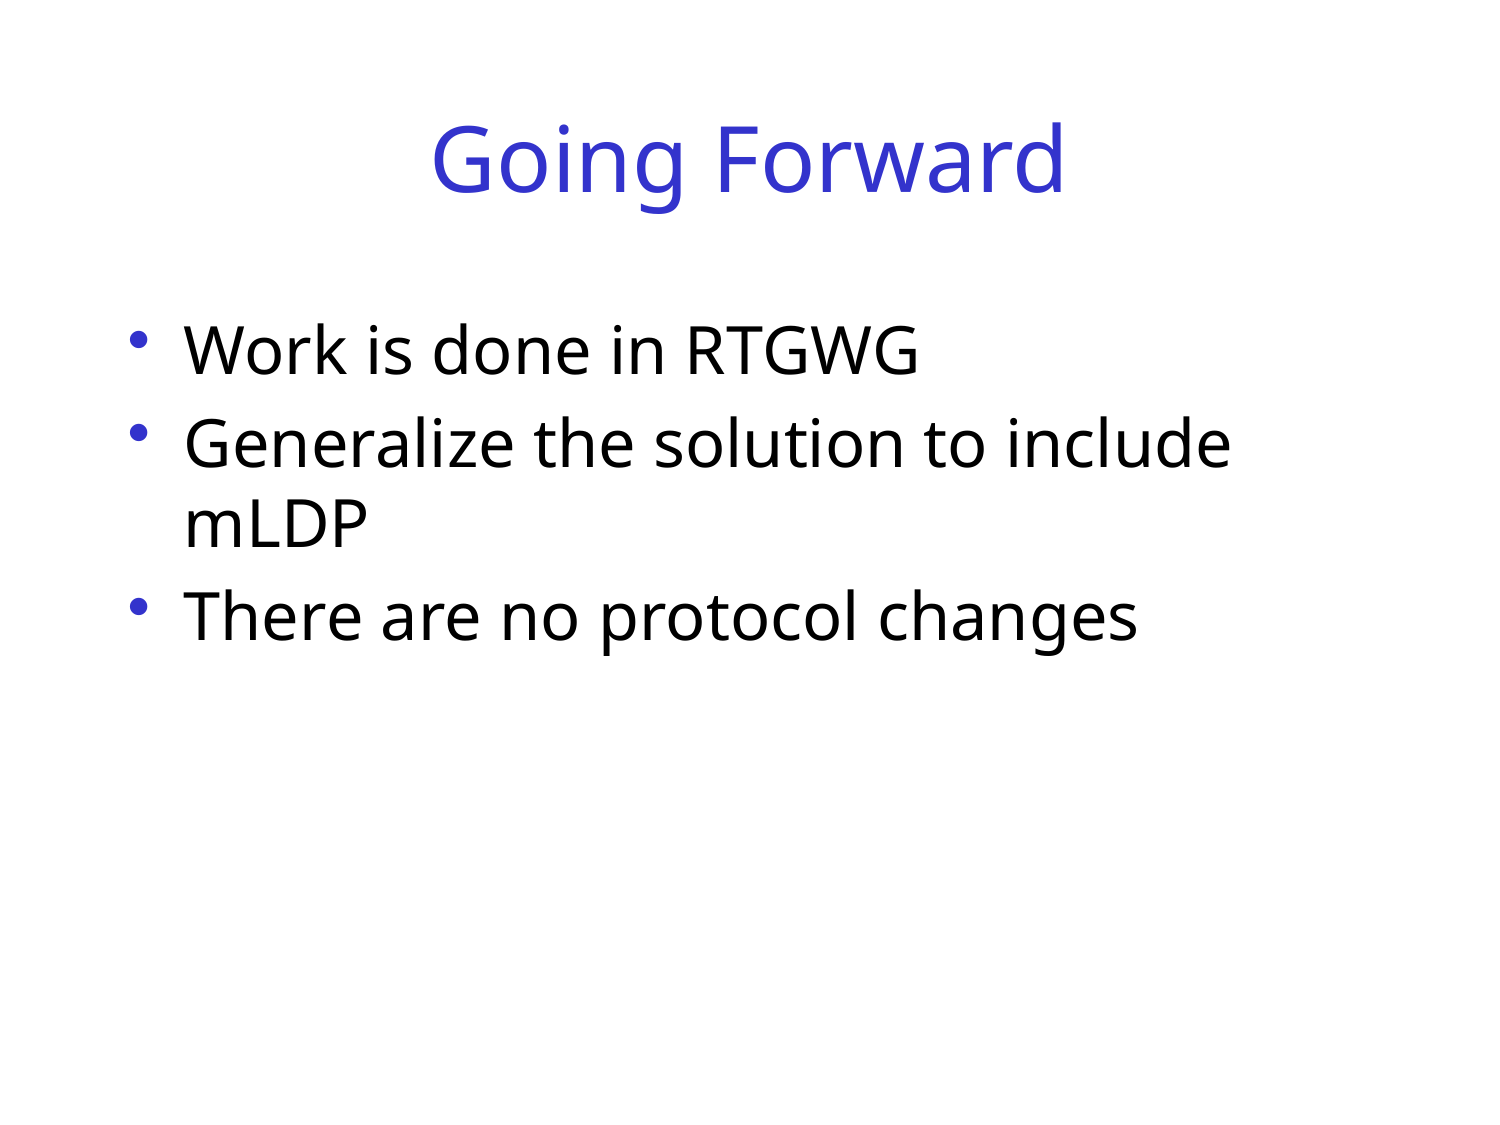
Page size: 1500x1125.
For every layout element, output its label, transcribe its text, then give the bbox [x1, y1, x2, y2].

title Going Forward [112, 62, 1388, 251]
list Work is done in RTGWG Generalize the solution to include mLDP There are no protocol changes [112, 299, 1451, 976]
